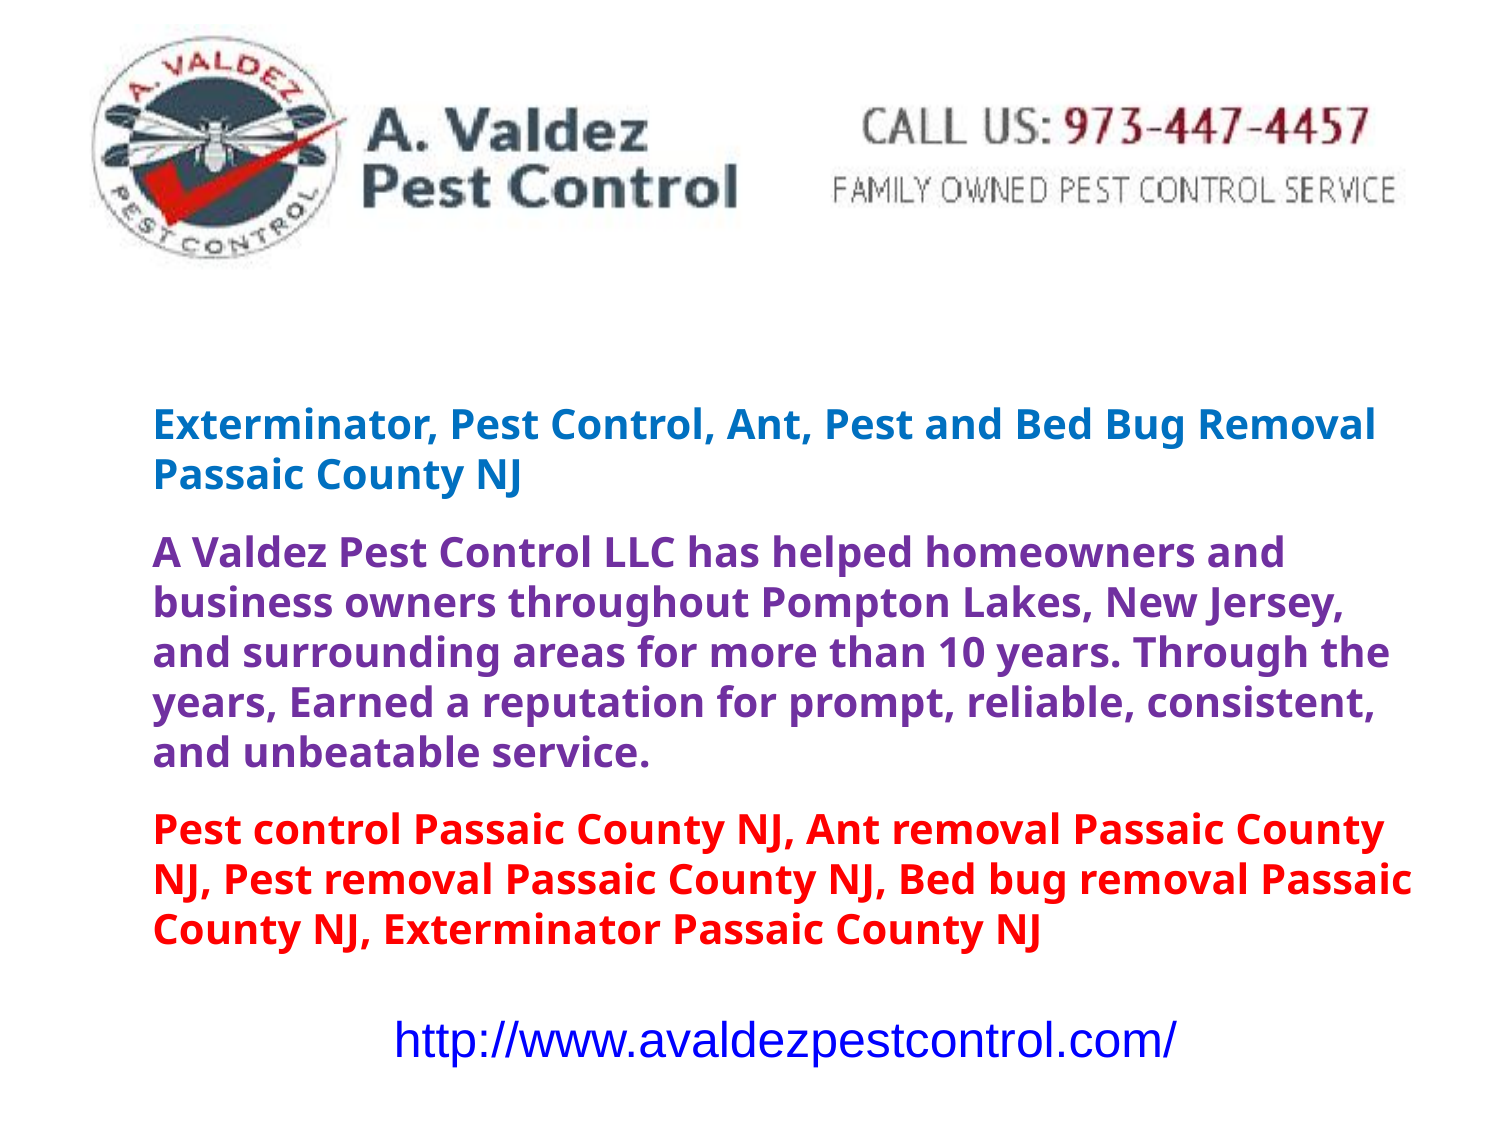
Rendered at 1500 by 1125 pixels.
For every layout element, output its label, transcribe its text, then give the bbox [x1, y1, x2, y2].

text_box http://www.avaldezpestcontrol.com/ [378, 1000, 1193, 1076]
text_box Exterminator, Pest Control, Ant, Pest and Bed Bug Removal Passaic County NJ A Valdez Pest Control LLC has helped homeowners and business owners throughout Pompton Lakes, New Jersey, and surrounding areas for more than 10 years. Through the years, Earned a reputation for prompt, reliable, consistent, and unbeatable service. Pest control Passaic County NJ, Ant removal Passaic County NJ, Pest removal Passaic County NJ, Bed bug removal Passaic County NJ, Exterminator Passaic County NJ [137, 390, 1450, 961]
picture [74, 24, 1438, 321]
